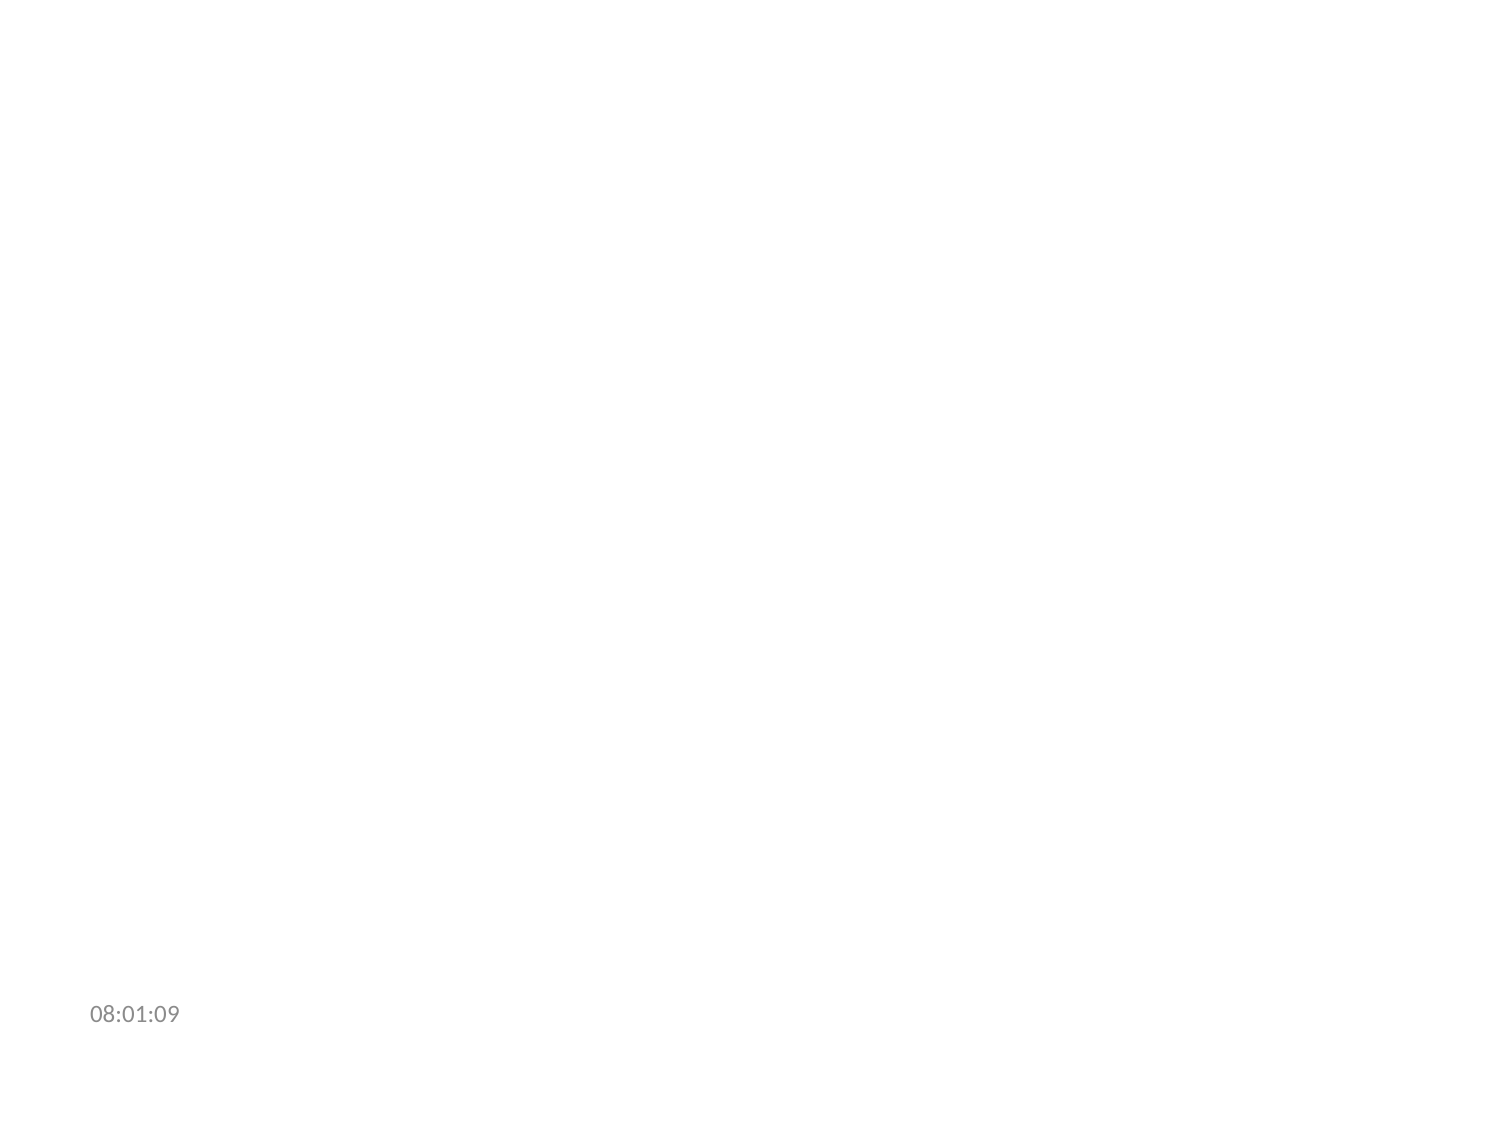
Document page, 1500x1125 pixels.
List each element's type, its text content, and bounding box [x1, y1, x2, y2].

text_box 15:35:09 [75, 982, 425, 1043]
